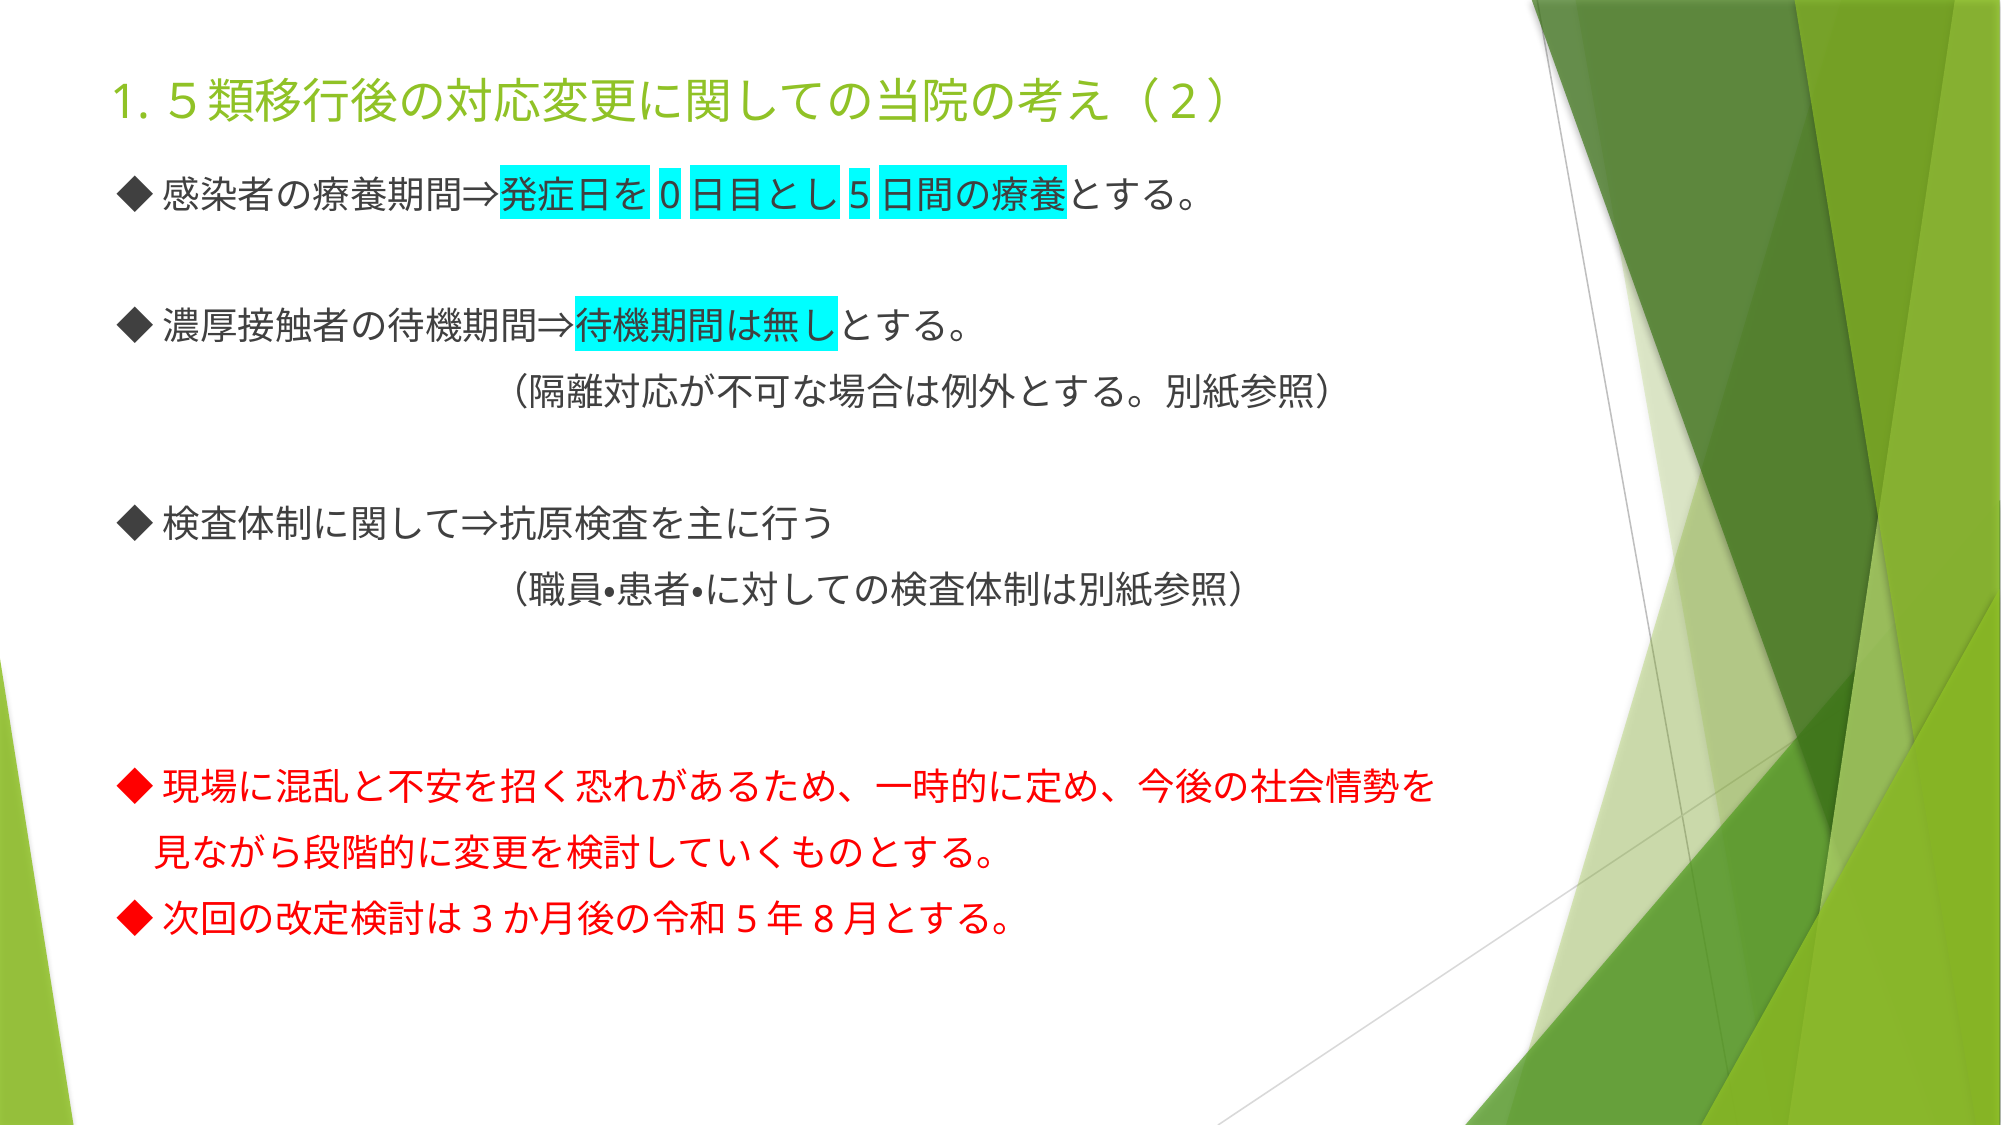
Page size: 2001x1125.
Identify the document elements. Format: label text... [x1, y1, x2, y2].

title 1.５類移行後の対応変更に関しての当院の考え（2） [94, 63, 1506, 138]
list ◆感染者の療養期間⇒発症日を0日目とし5日間の療養とする。 ◆濃厚接触者の待機期間⇒待機期間は無しとする。 （隔離対応が不可な場合は例外とする。別紙参照） ◆検査体制に関して⇒抗原検査を主に行う （職員・患者・に対しての検査体制は別紙参照） ◆現場に混乱と不安を招く恐れがあるため、一時的に定め、今後の社会情勢を 見ながら段階的に変更を検討していくものとする。 ◆次回の改定検討は3か月後の令和5年8月とする。 [101, 163, 1512, 1062]
